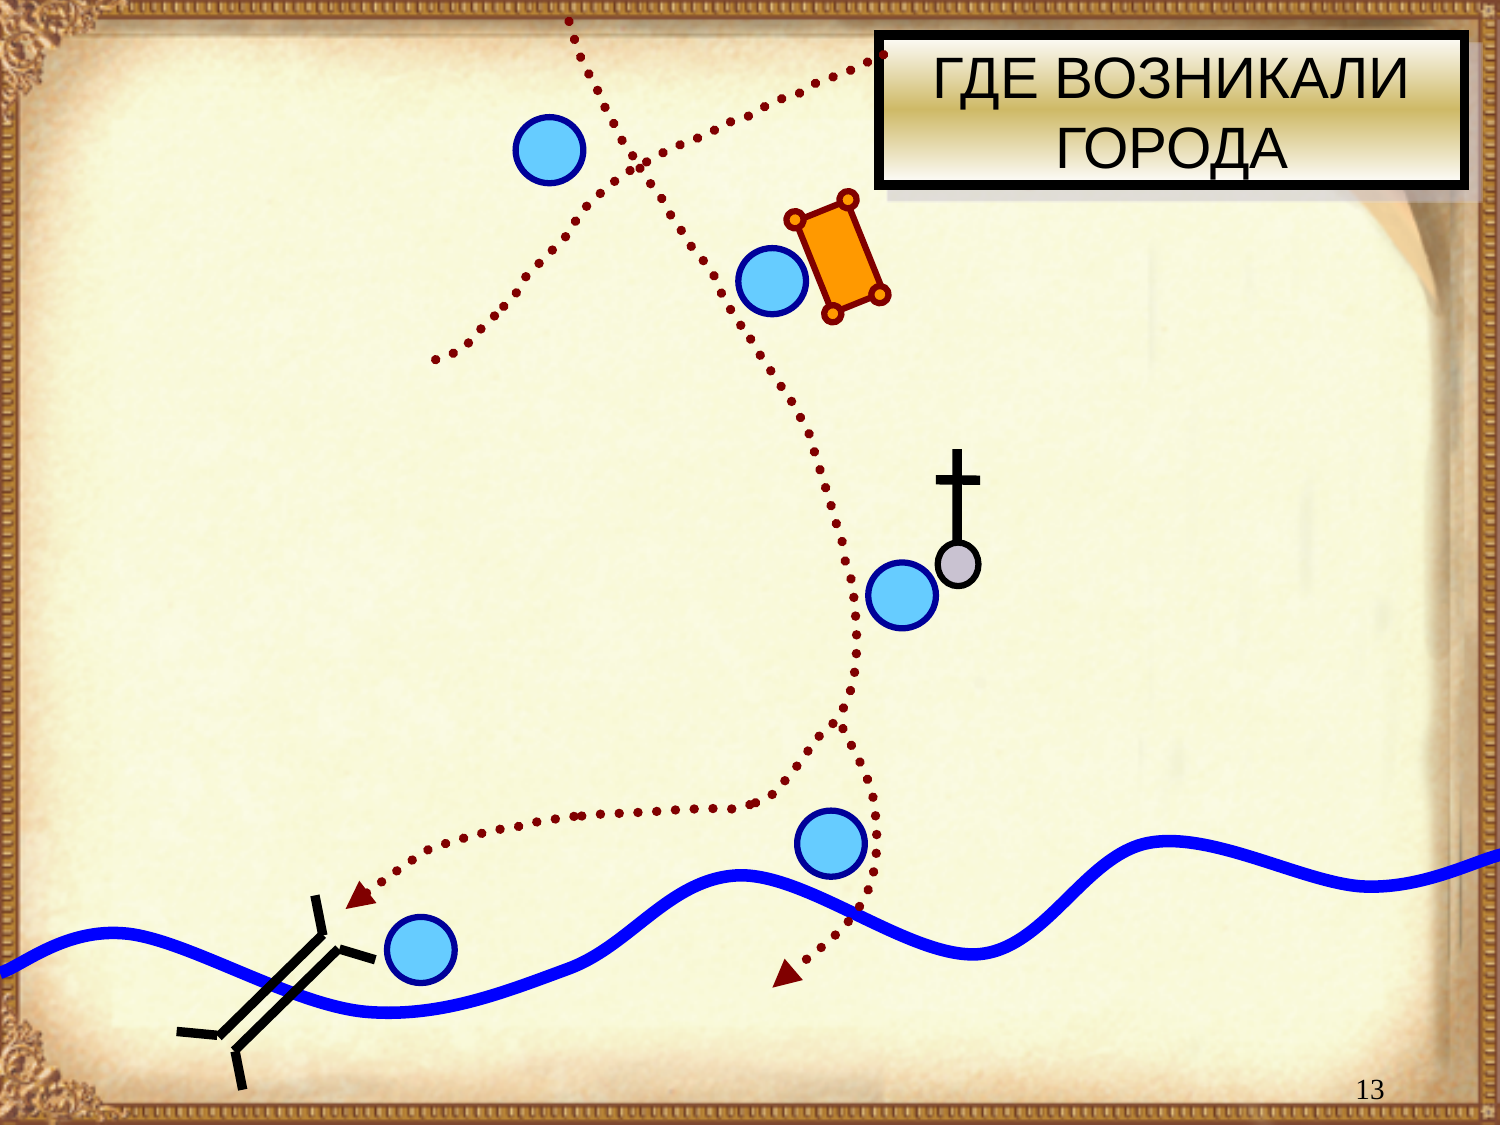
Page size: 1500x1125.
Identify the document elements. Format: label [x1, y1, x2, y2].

text_box [170, 904, 381, 1082]
text_box [779, 190, 898, 321]
text_box [935, 448, 981, 587]
picture [0, 0, 1500, 1125]
